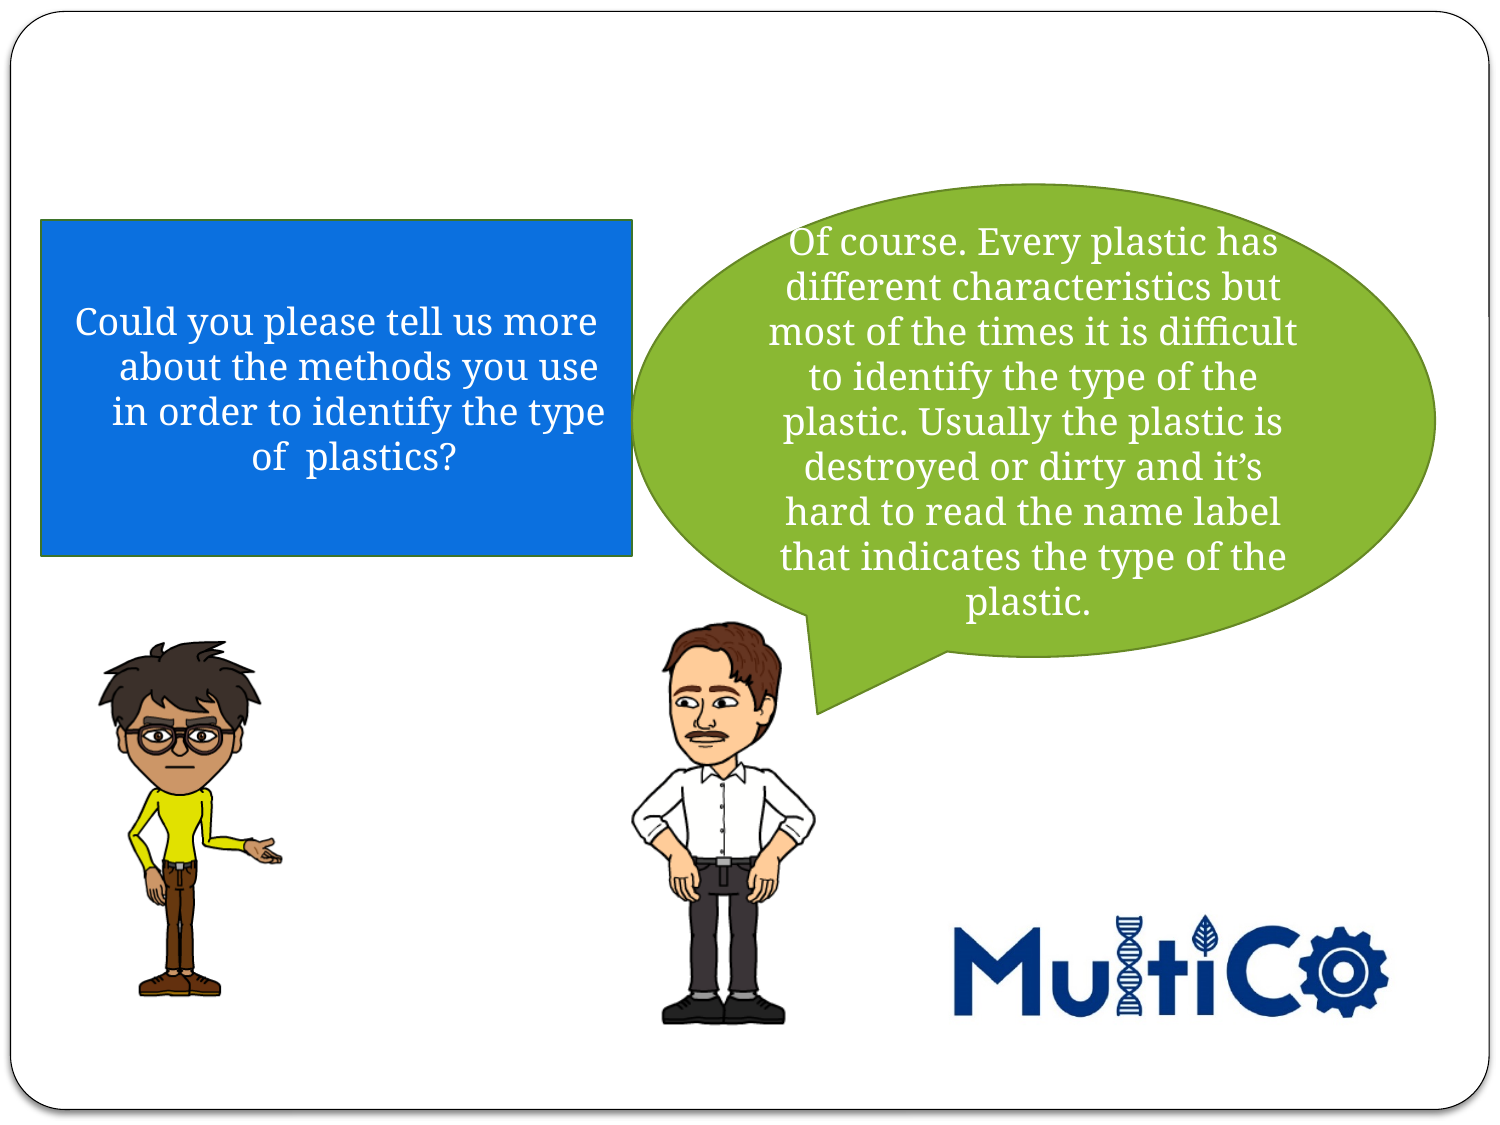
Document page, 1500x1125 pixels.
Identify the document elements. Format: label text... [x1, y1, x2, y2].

picture [938, 893, 1405, 1039]
text_box Of course. Every plastic has different characteristics but most of the times it is difficult to identify the type of the plastic. Usually the plastic is destroyed or dirty and it’s hard to read the name label that indicates the type of the plastic. [630, 183, 1437, 697]
picture [596, 579, 852, 1067]
picture [88, 633, 295, 1014]
list Could you please tell us more about the methods you use in order to identify the type of plastics? [40, 219, 633, 557]
